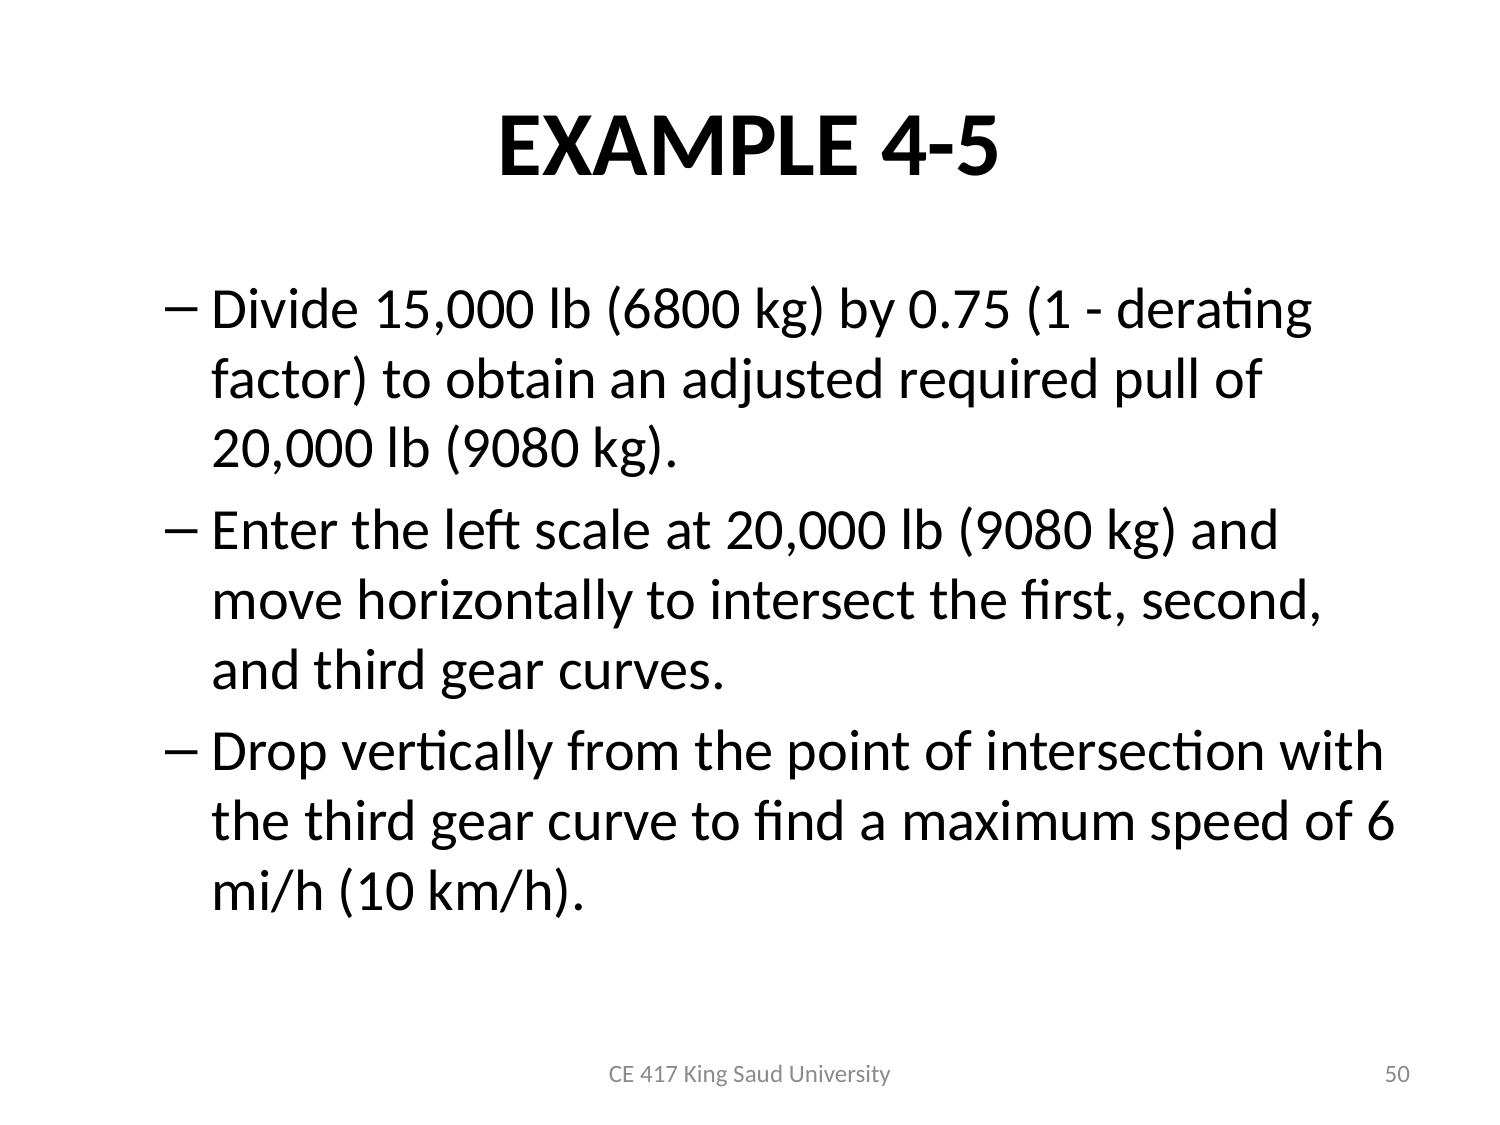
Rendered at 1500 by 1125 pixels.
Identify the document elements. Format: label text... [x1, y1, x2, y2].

slide_number 50 [1074, 1042, 1425, 1103]
list Divide 15,000 lb (6800 kg) by 0.75 (1 - derating factor) to obtain an adjusted required pull of 20,000 lb (9080 kg). Enter the left scale at 20,000 lb (9080 kg) and move horizontally to intersect the first, second, and third gear curves. Drop vertically from the point of intersection with the third gear curve to find a maximum speed of 6 mi/h (10 km/h). [75, 262, 1425, 1005]
title EXAMPLE 4-5 [75, 45, 1425, 233]
footer CE 417 King Saud University [512, 1042, 988, 1103]
